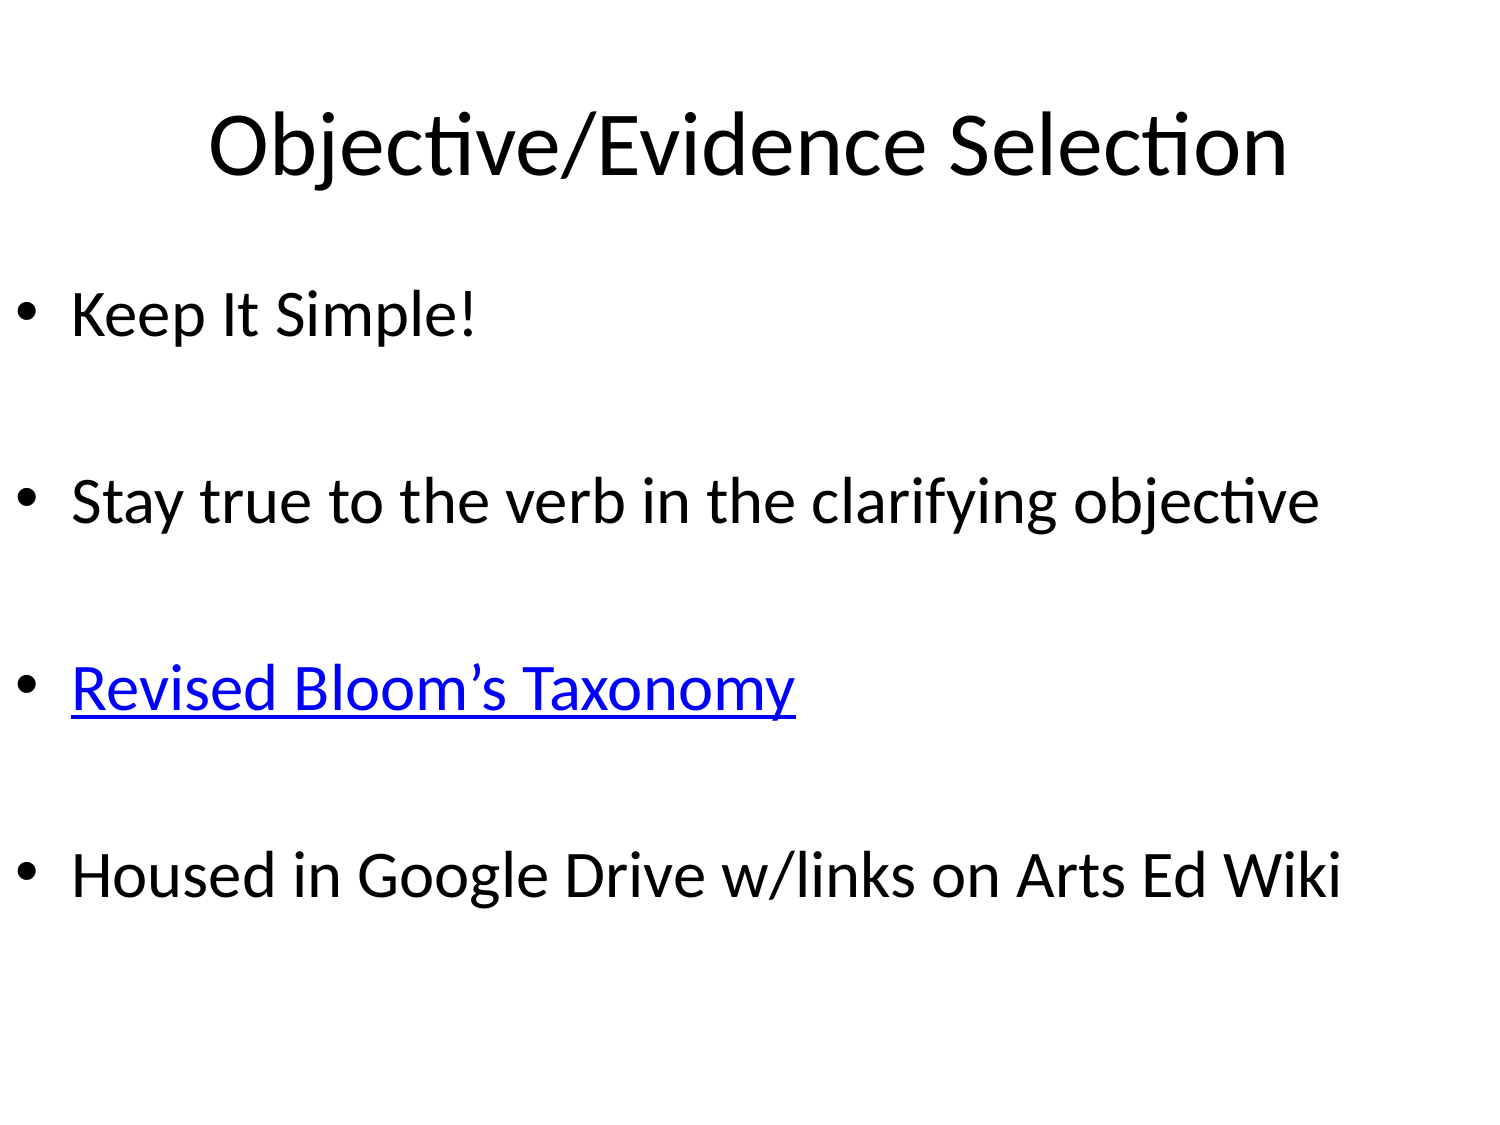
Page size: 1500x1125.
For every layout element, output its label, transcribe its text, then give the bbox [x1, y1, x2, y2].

title Objective/Evidence Selection [75, 45, 1425, 233]
list Keep It Simple! Stay true to the verb in the clarifying objective Revised Bloom’s Taxonomy Housed in Google Drive w/links on Arts Ed Wiki [0, 262, 1500, 1005]
